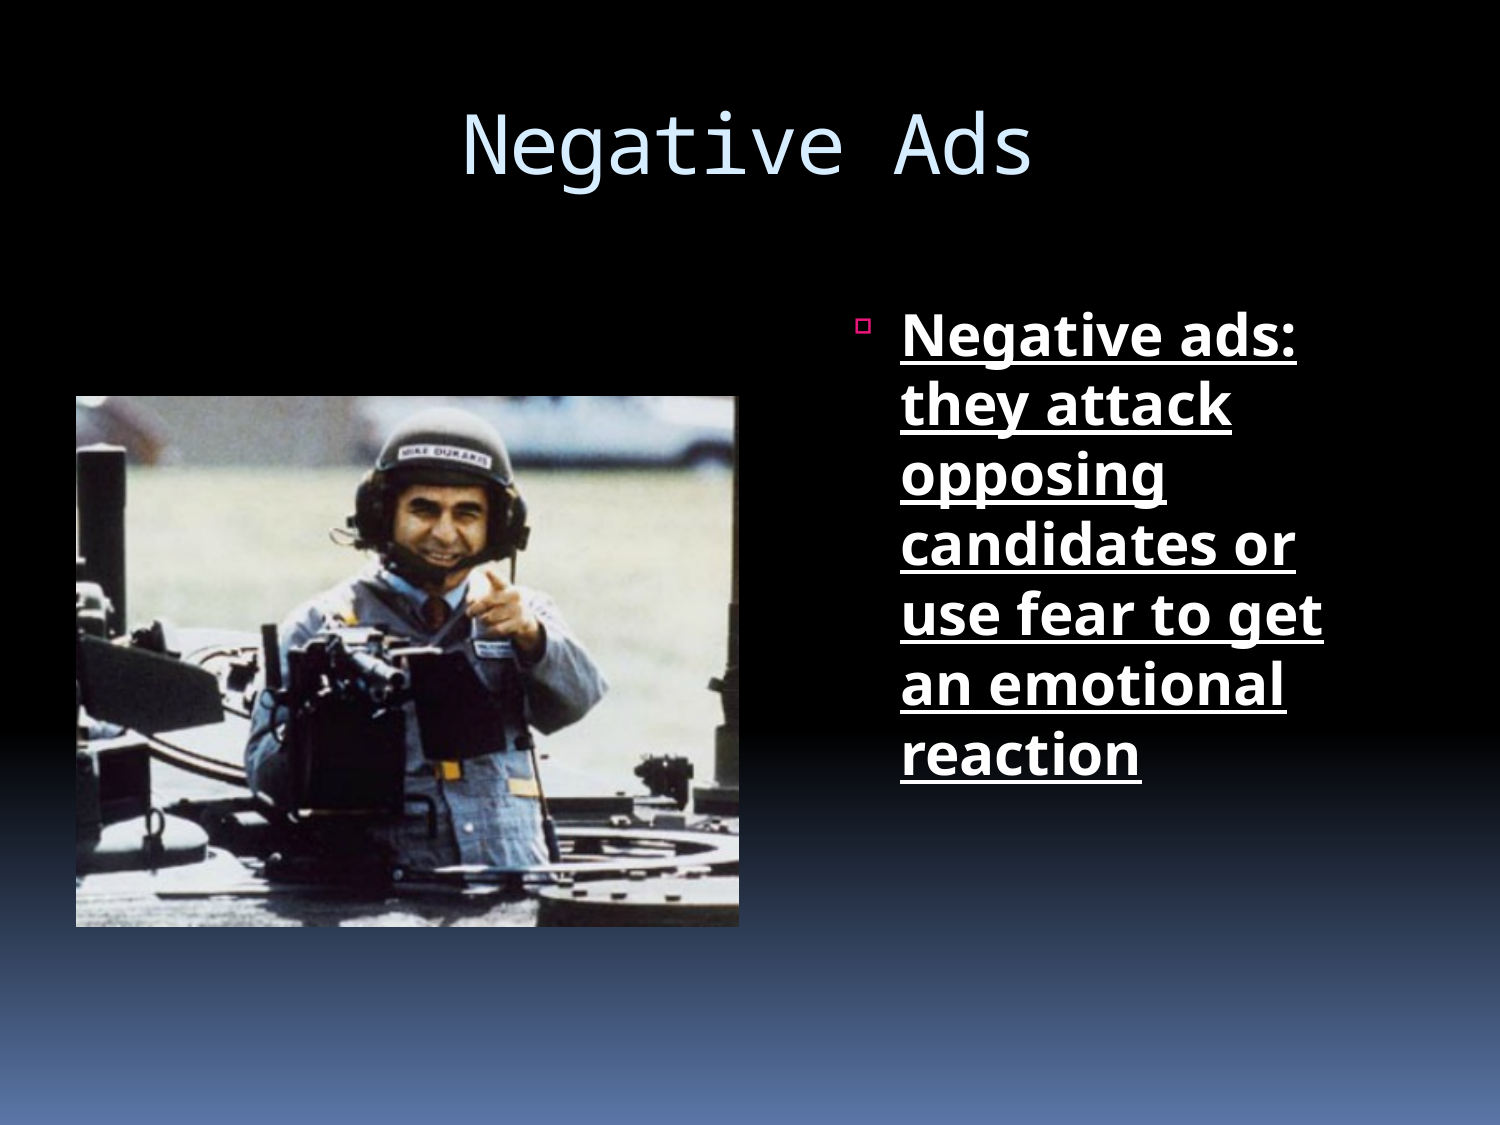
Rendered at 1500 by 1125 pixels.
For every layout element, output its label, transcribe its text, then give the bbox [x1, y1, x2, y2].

title Negative Ads [75, 83, 1425, 234]
list Negative ads: they attack opposing candidates or use fear to get an emotional reaction [763, 290, 1427, 1033]
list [75, 396, 740, 928]
